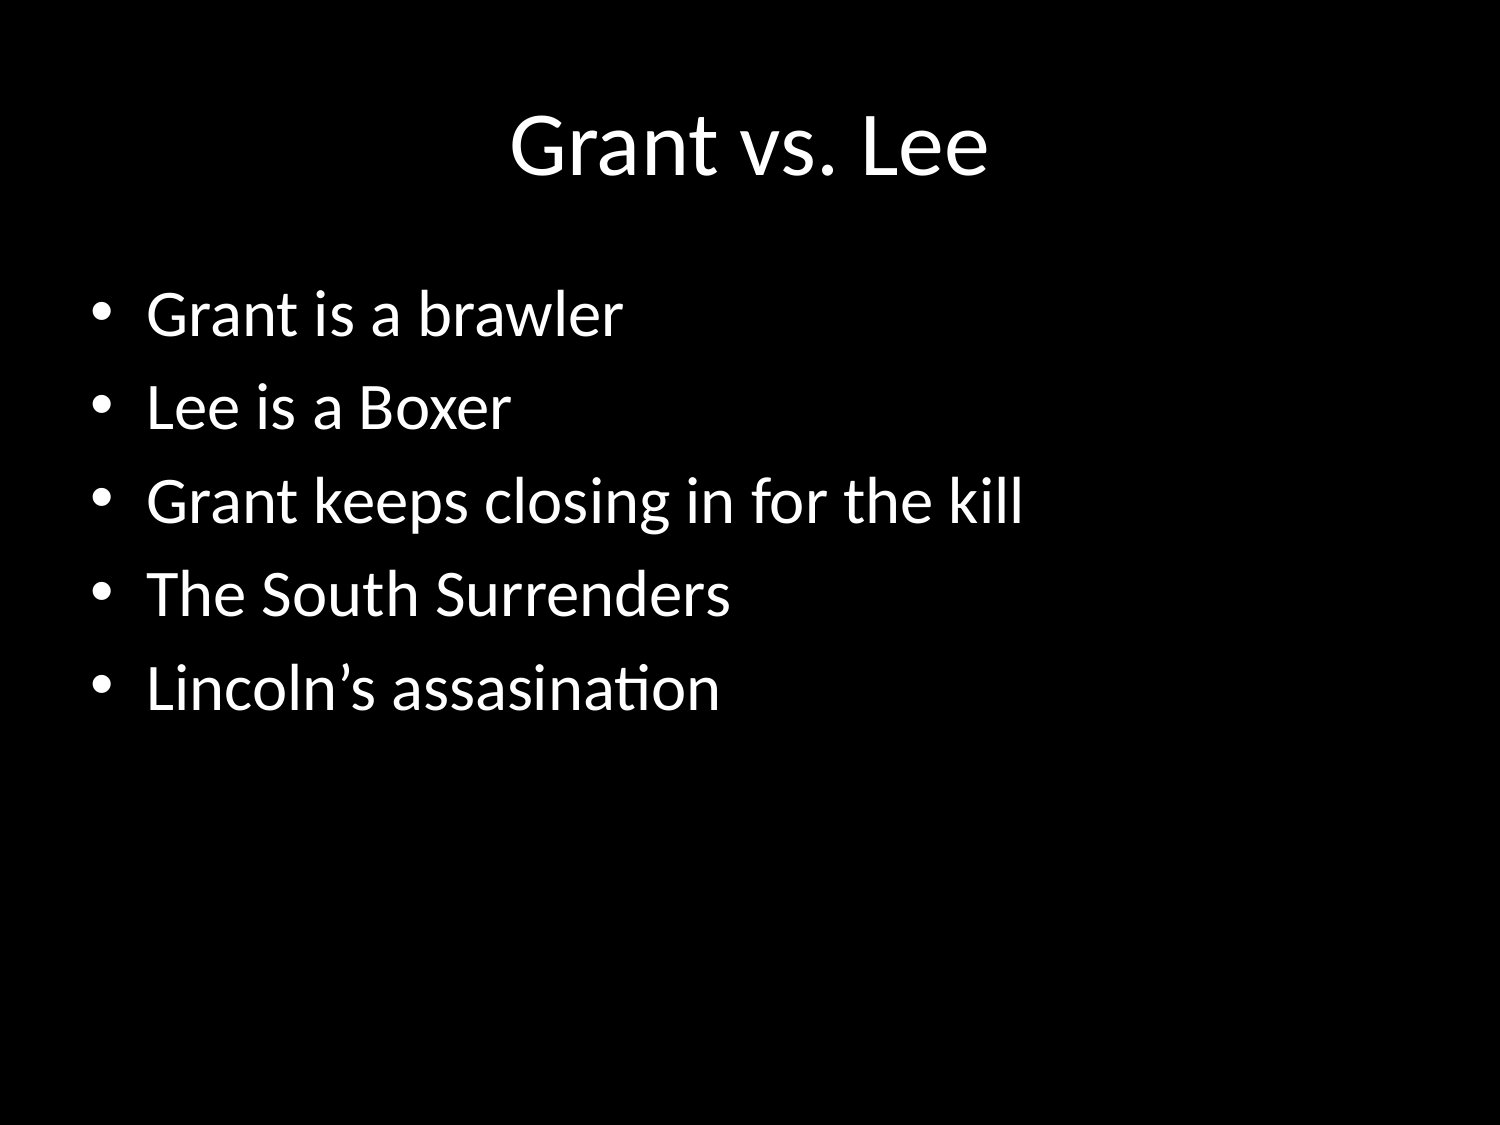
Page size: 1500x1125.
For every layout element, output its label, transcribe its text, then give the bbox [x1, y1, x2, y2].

list Grant is a brawler Lee is a Boxer Grant keeps closing in for the kill The South Surrenders Lincoln’s assasination [75, 262, 1425, 1005]
title Grant vs. Lee [75, 45, 1425, 233]
